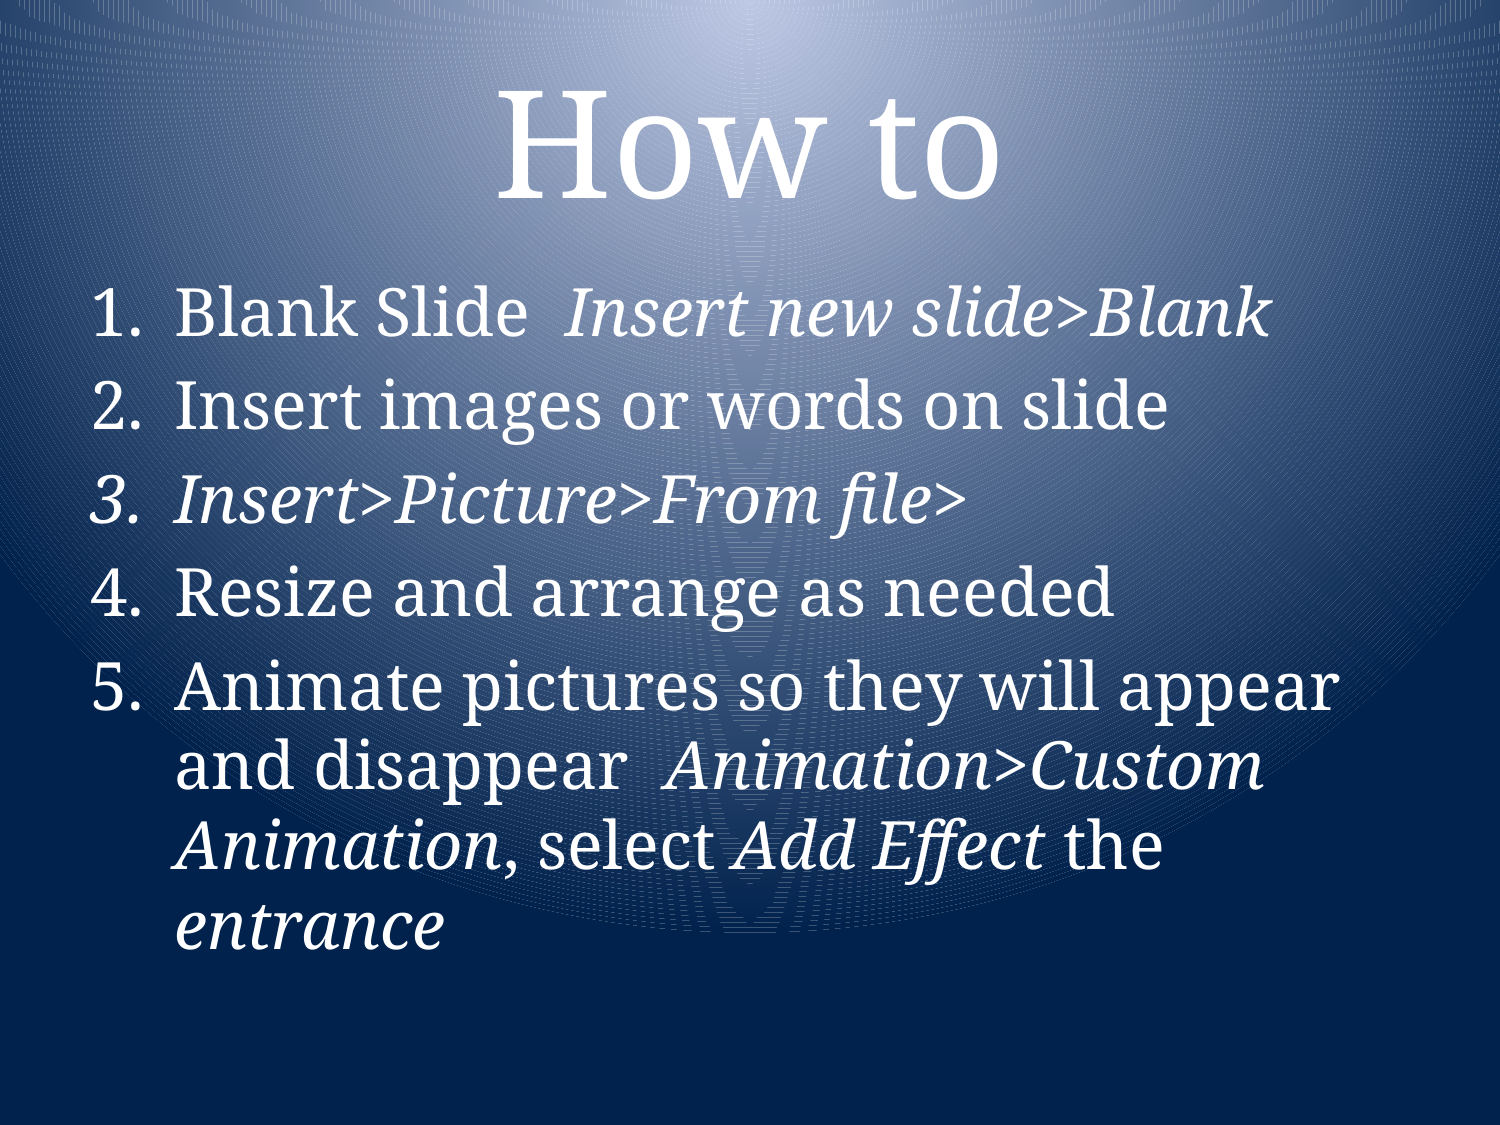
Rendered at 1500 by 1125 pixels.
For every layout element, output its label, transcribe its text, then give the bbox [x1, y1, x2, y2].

list Blank Slide Insert new slide>Blank Insert images or words on slide Insert>Picture>From file> Resize and arrange as needed Animate pictures so they will appear and disappear Animation>Custom Animation, select Add Effect the entrance [75, 262, 1425, 1005]
title How to [75, 45, 1425, 233]
